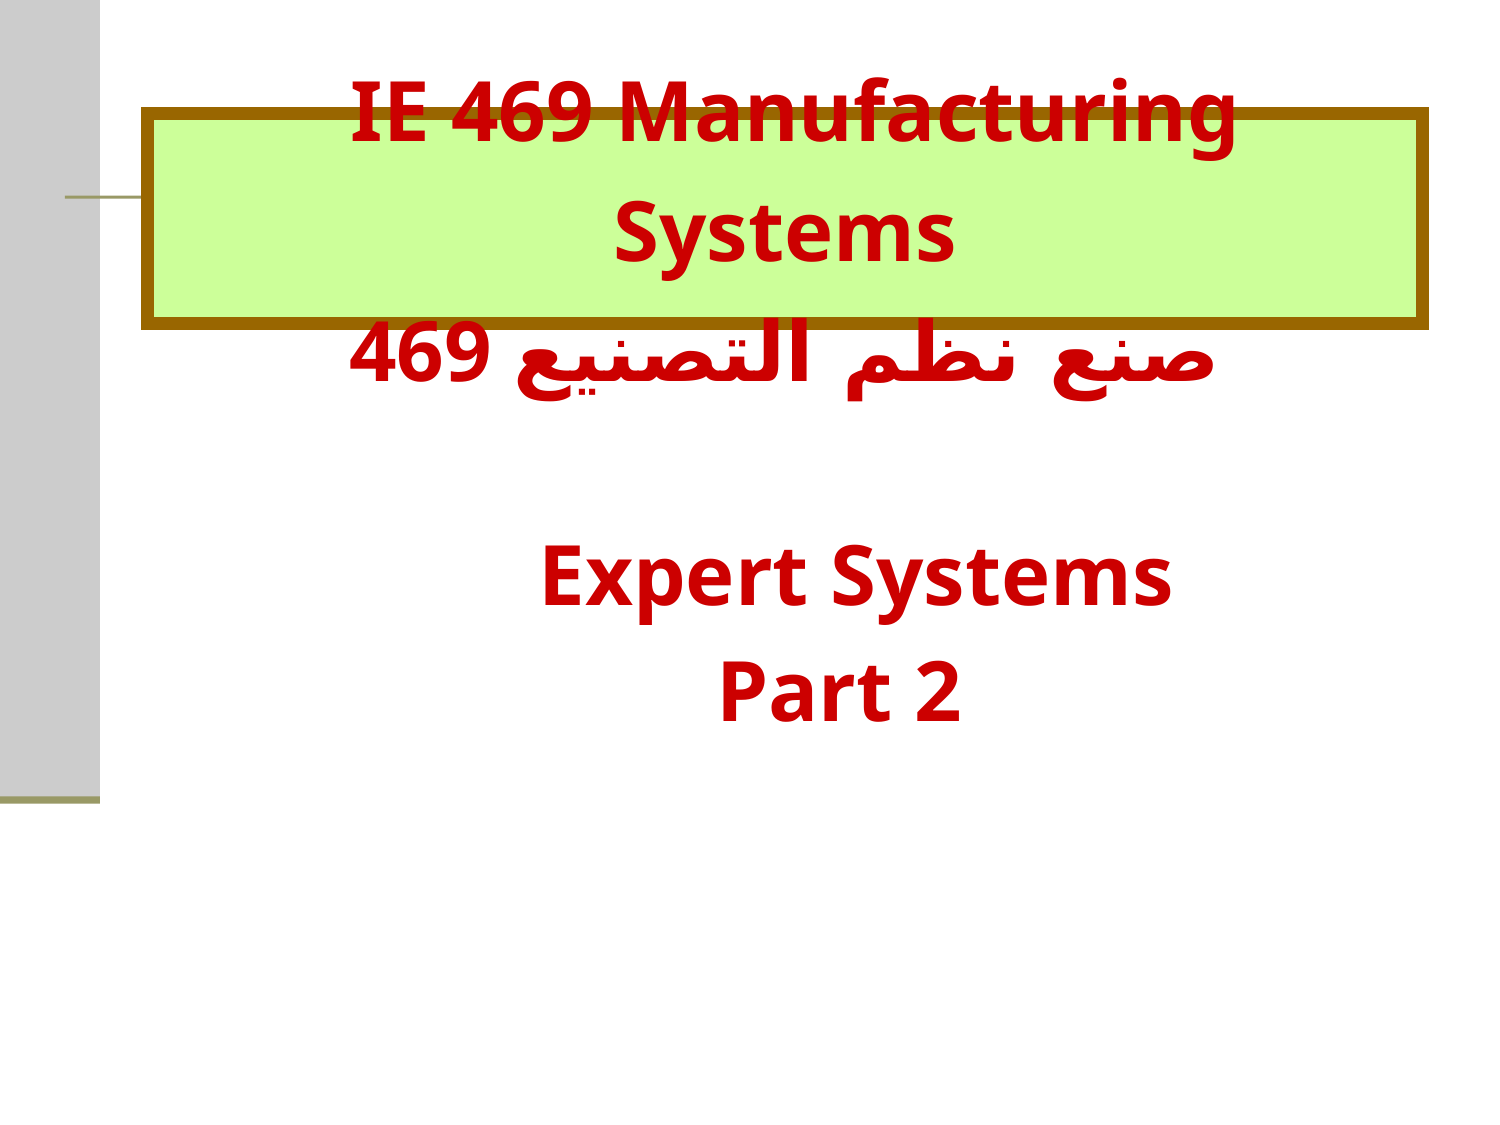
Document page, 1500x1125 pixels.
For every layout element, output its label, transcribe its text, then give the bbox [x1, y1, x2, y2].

title IE 469 Manufacturing Systems 469 صنع نظم التصنيع [147, 113, 1423, 324]
list Expert Systems Part 2 [383, 444, 1296, 947]
